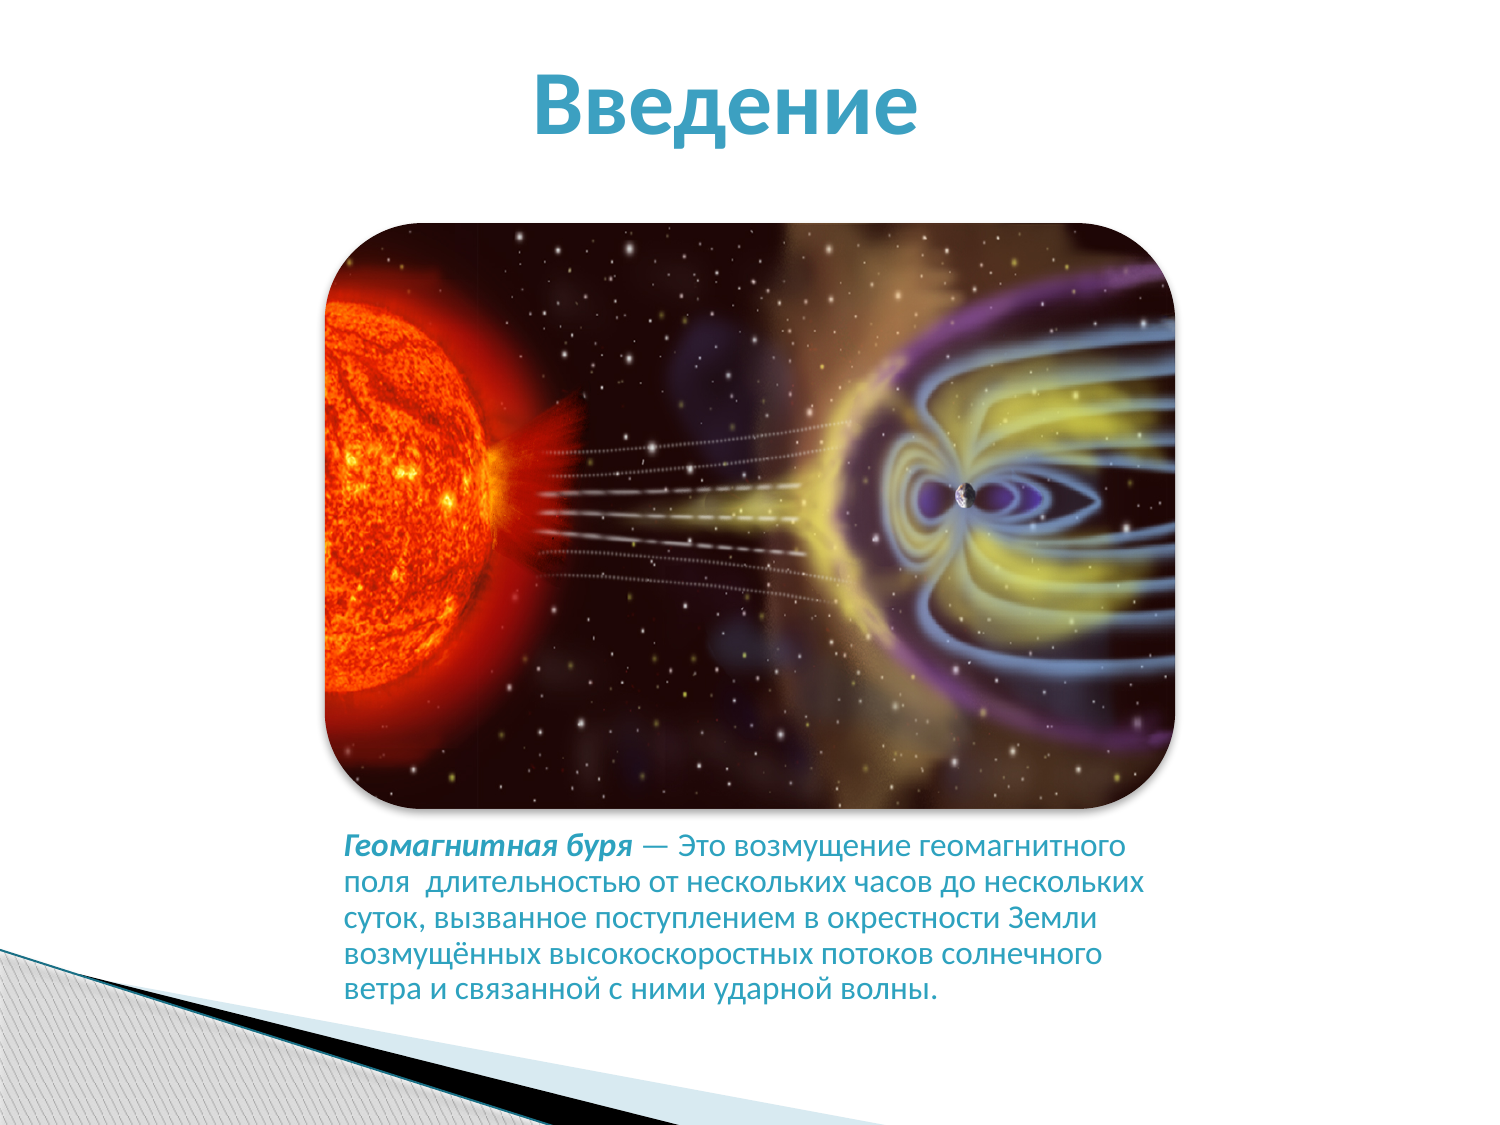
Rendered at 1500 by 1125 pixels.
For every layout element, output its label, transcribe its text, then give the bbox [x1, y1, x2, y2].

text_box Введение [516, 35, 936, 160]
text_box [210, 222, 1290, 1125]
